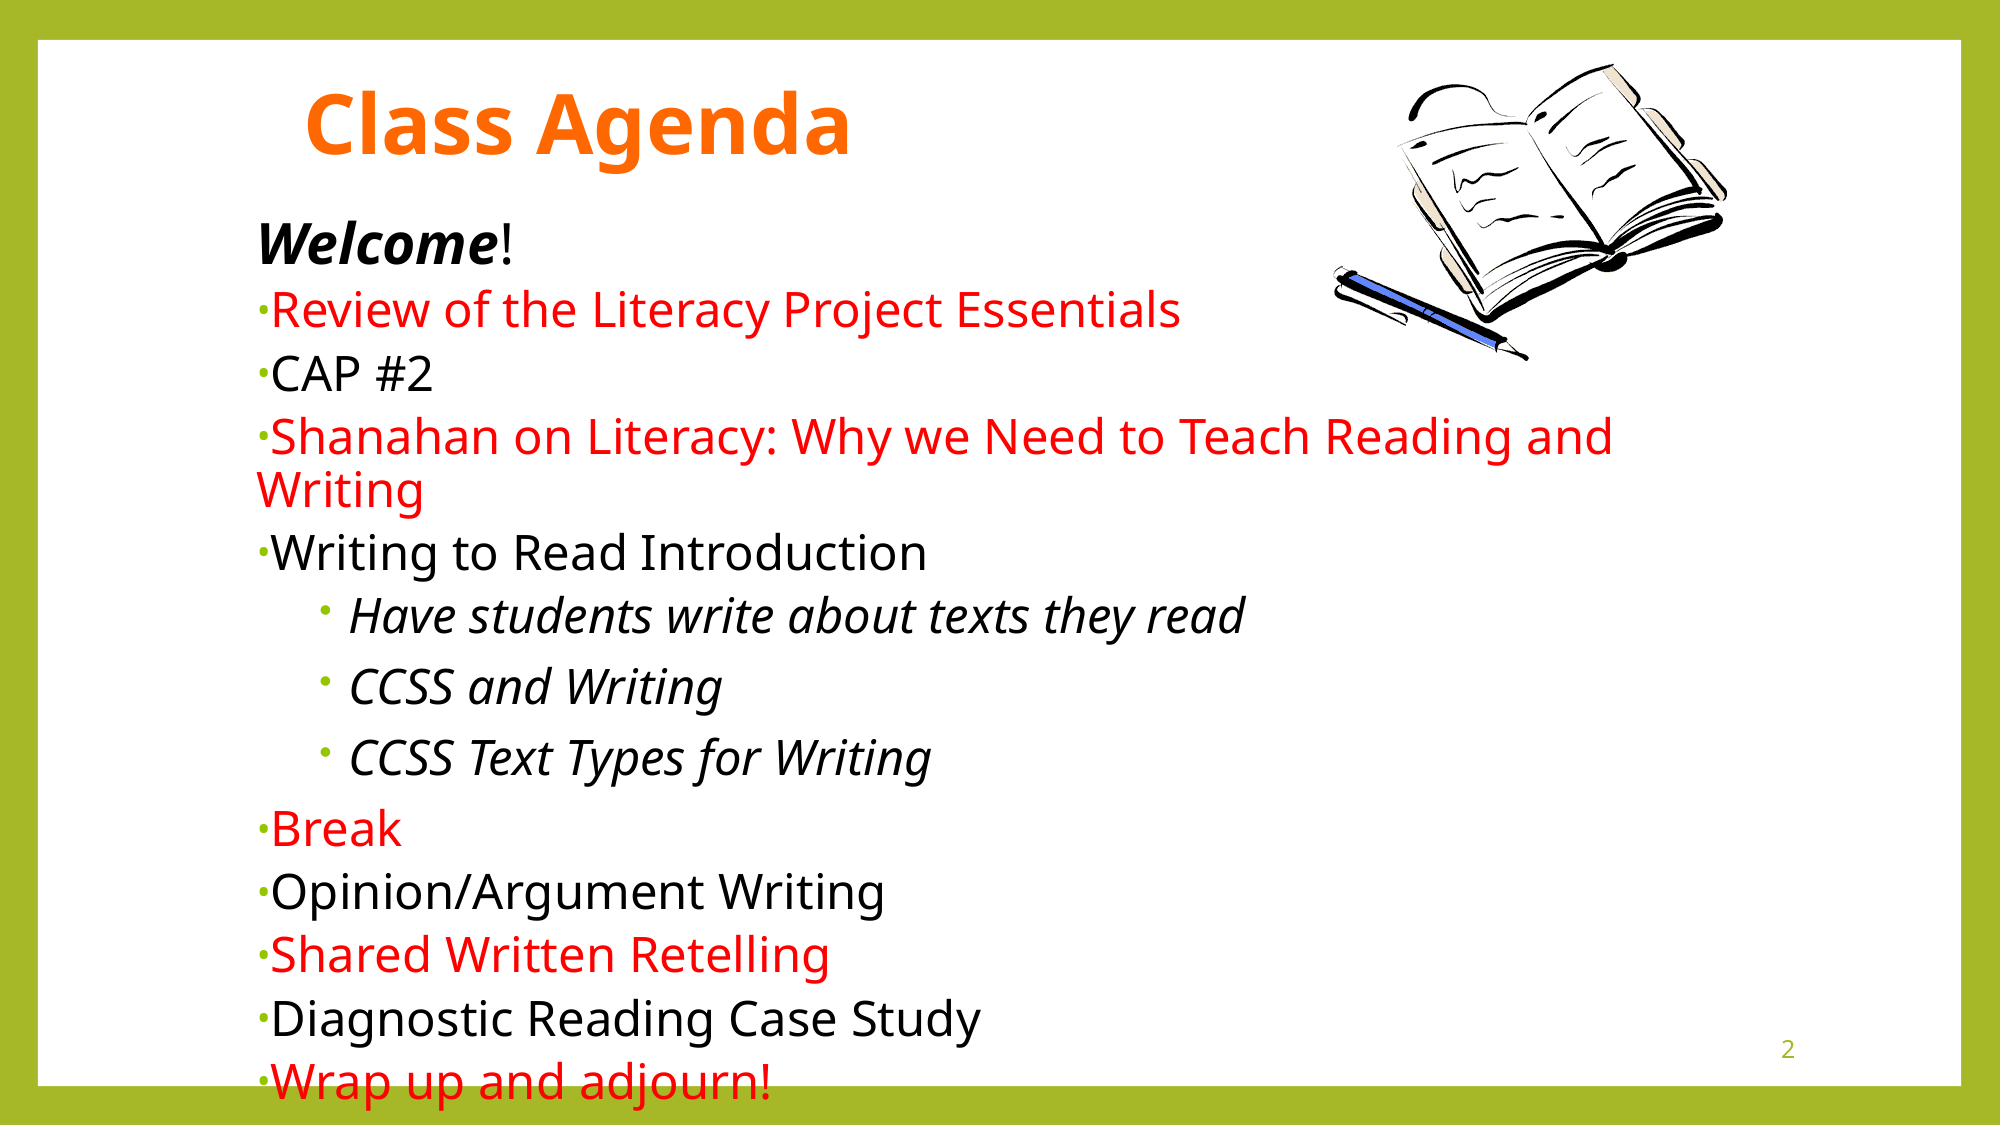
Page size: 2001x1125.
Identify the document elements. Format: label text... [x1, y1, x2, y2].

picture [1328, 63, 1728, 362]
title Class Agenda [288, 33, 1189, 212]
list Welcome! Review of the Literacy Project Essentials CAP #2 Shanahan on Literacy: Why we Need to Teach Reading and Writing Writing to Read Introduction Have students write about texts they read CCSS and Writing CCSS Text Types for Writing Break Opinion/Argument Writing Shared Written Retelling Diagnostic Reading Case Study Wrap up and adjourn! [237, 212, 1685, 1125]
slide_number 2 [1530, 1020, 1811, 1081]
